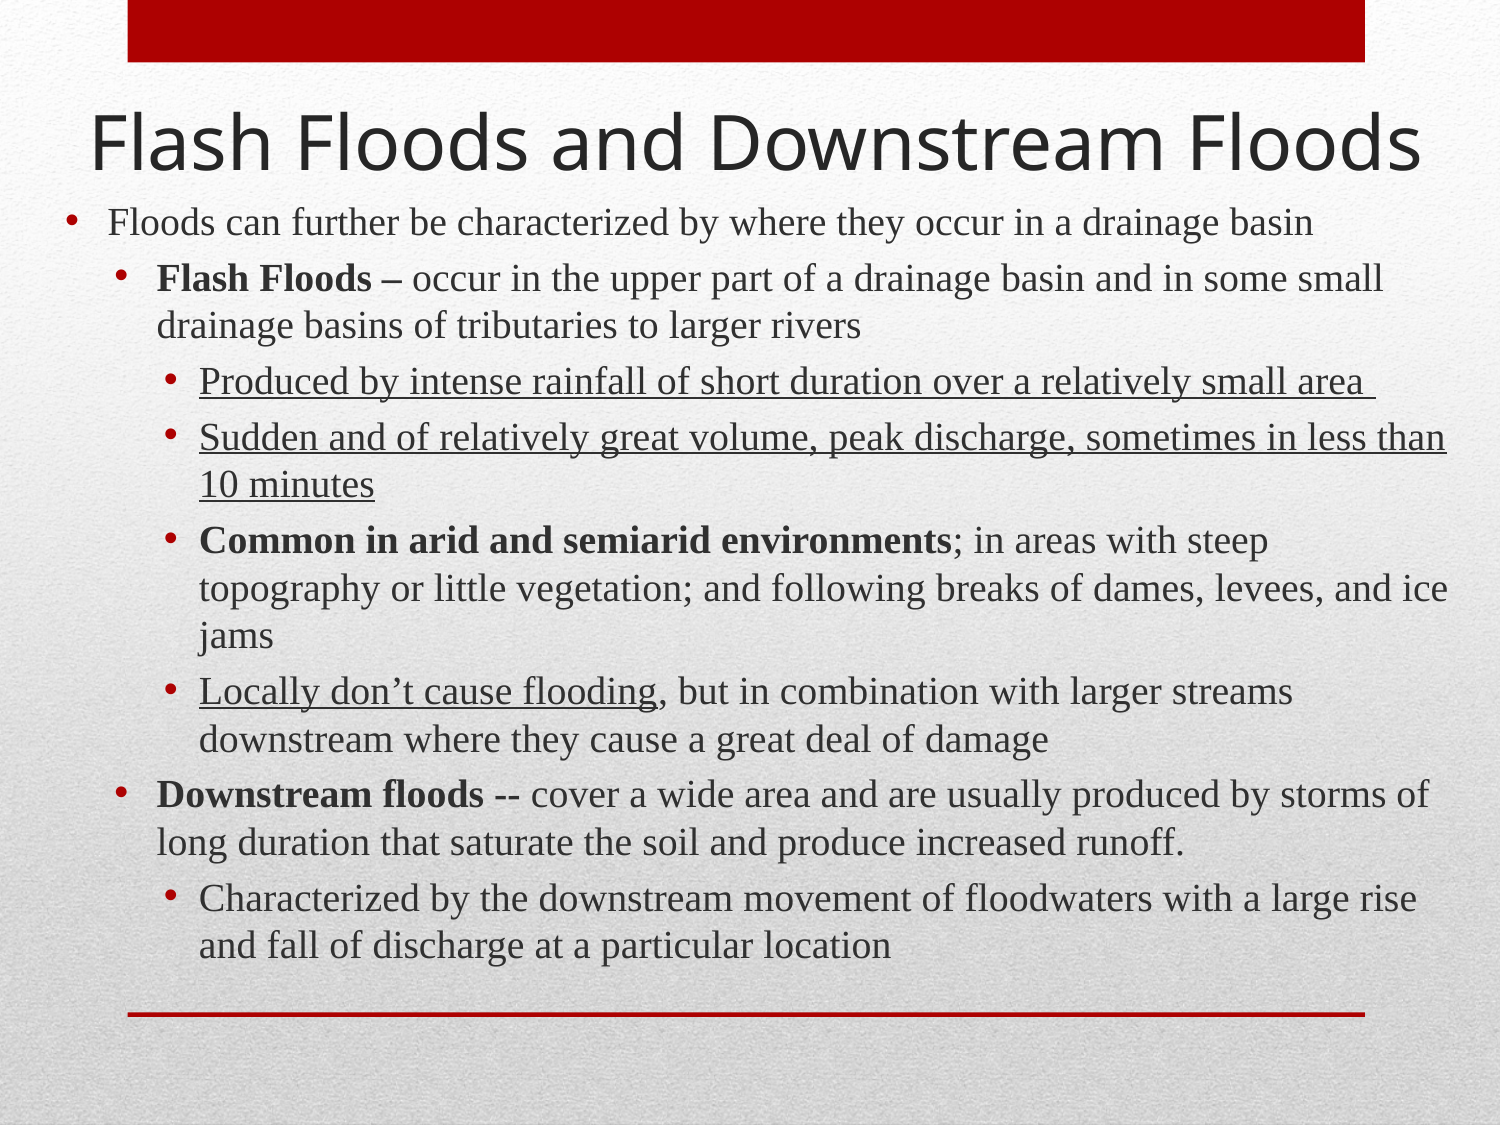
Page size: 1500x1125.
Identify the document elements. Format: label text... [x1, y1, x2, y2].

title Flash Floods and Downstream Floods [50, 5, 1463, 187]
list Floods can further be characterized by where they occur in a drainage basin Flash Floods – occur in the upper part of a drainage basin and in some small drainage basins of tributaries to larger rivers Produced by intense rainfall of short duration over a relatively small area Sudden and of relatively great volume, peak discharge, sometimes in less than 10 minutes Common in arid and semiarid environments; in areas with steep topography or little vegetation; and following breaks of dames, levees, and ice jams Locally don’t cause flooding, but in combination with larger streams downstream where they cause a great deal of damage Downstream floods -- cover a wide area and are usually produced by storms of long duration that saturate the soil and produce increased runoff. Characterized by the downstream movement of floodwaters with a large rise and fall of discharge at a particular location [50, 187, 1475, 975]
